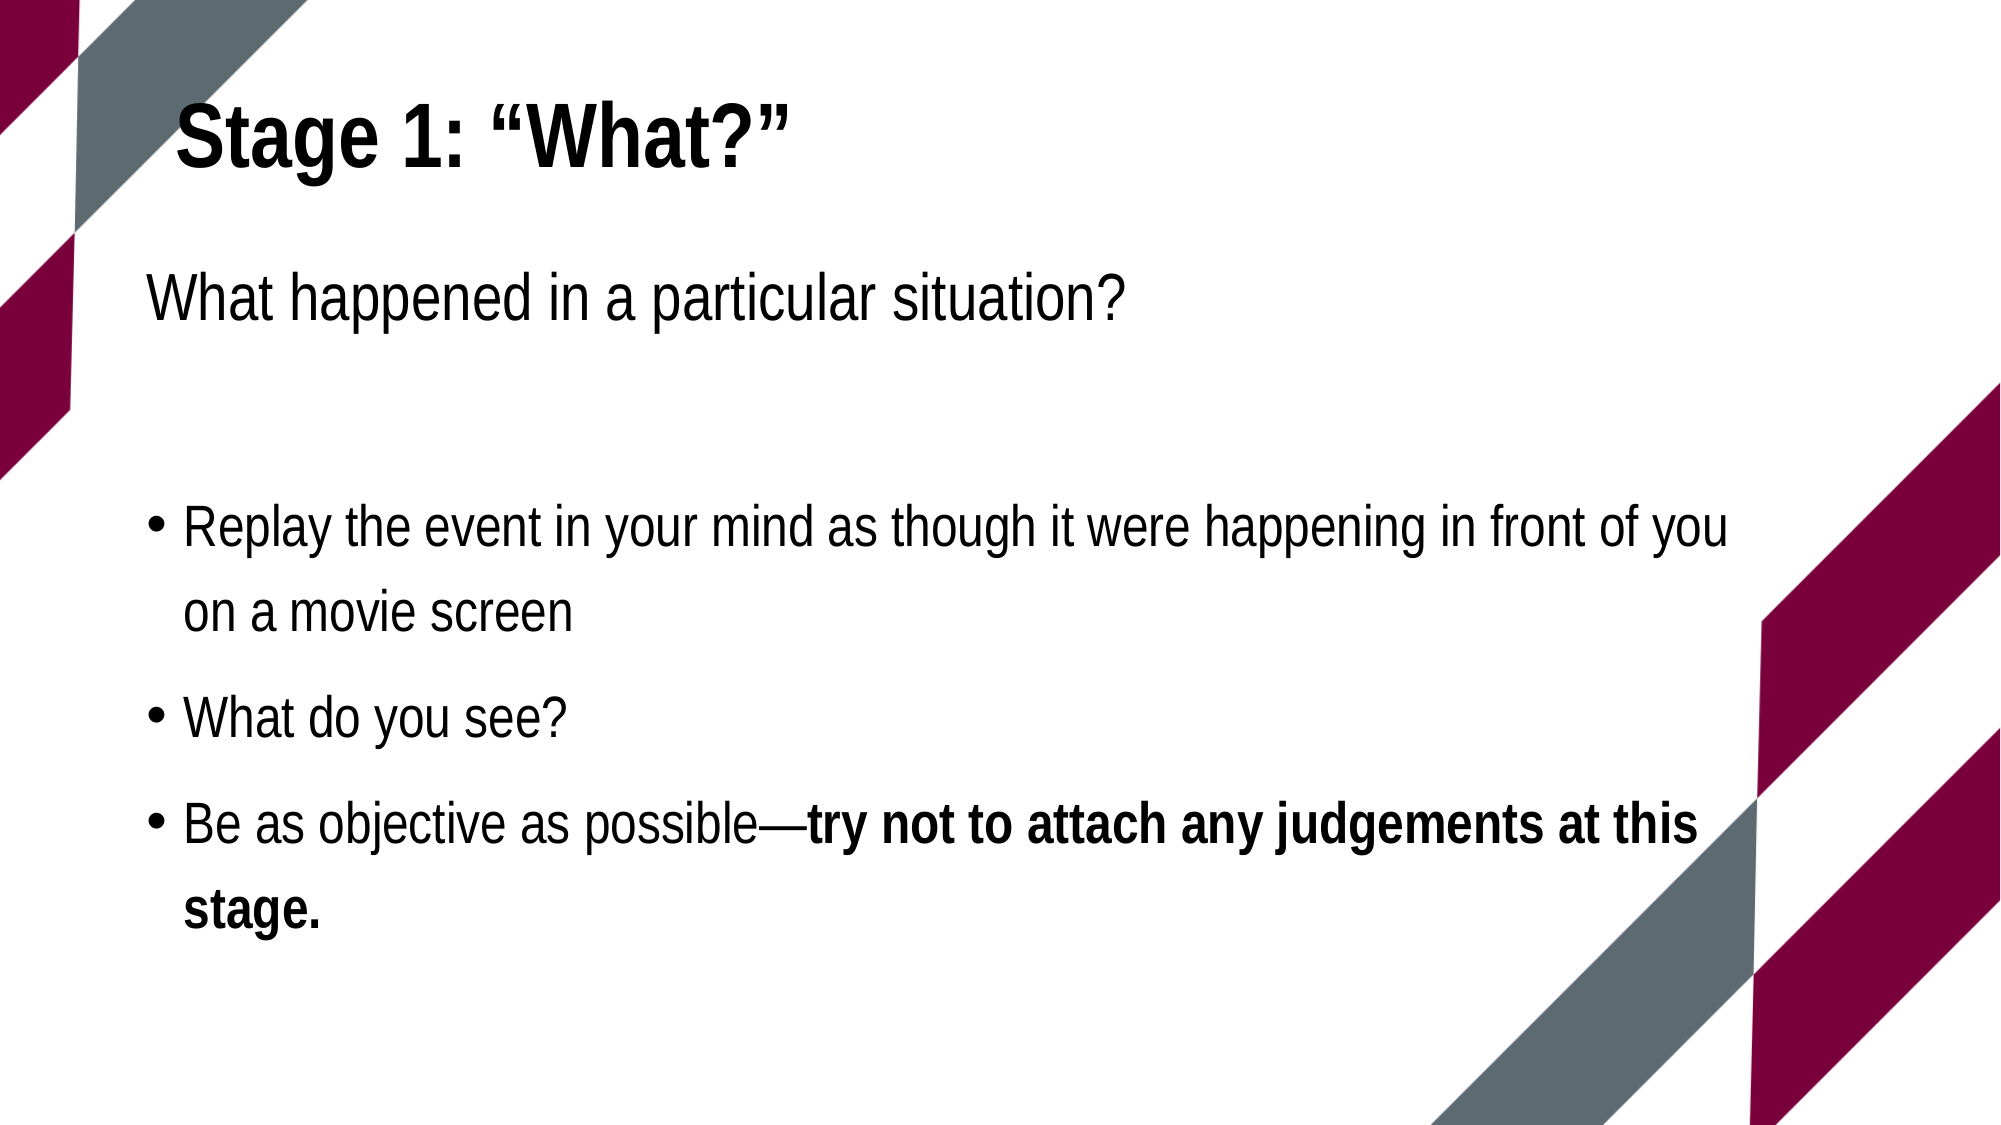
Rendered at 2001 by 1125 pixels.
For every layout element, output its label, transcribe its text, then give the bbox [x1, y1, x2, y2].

list What happened in a particular situation? Replay the event in your mind as though it were happening in front of you on a movie screen What do you see? Be as objective as possible—try not to attach any judgements at this stage. [131, 228, 1783, 970]
title Stage 1: “What?” [160, 29, 1426, 228]
picture [0, 0, 2001, 1125]
